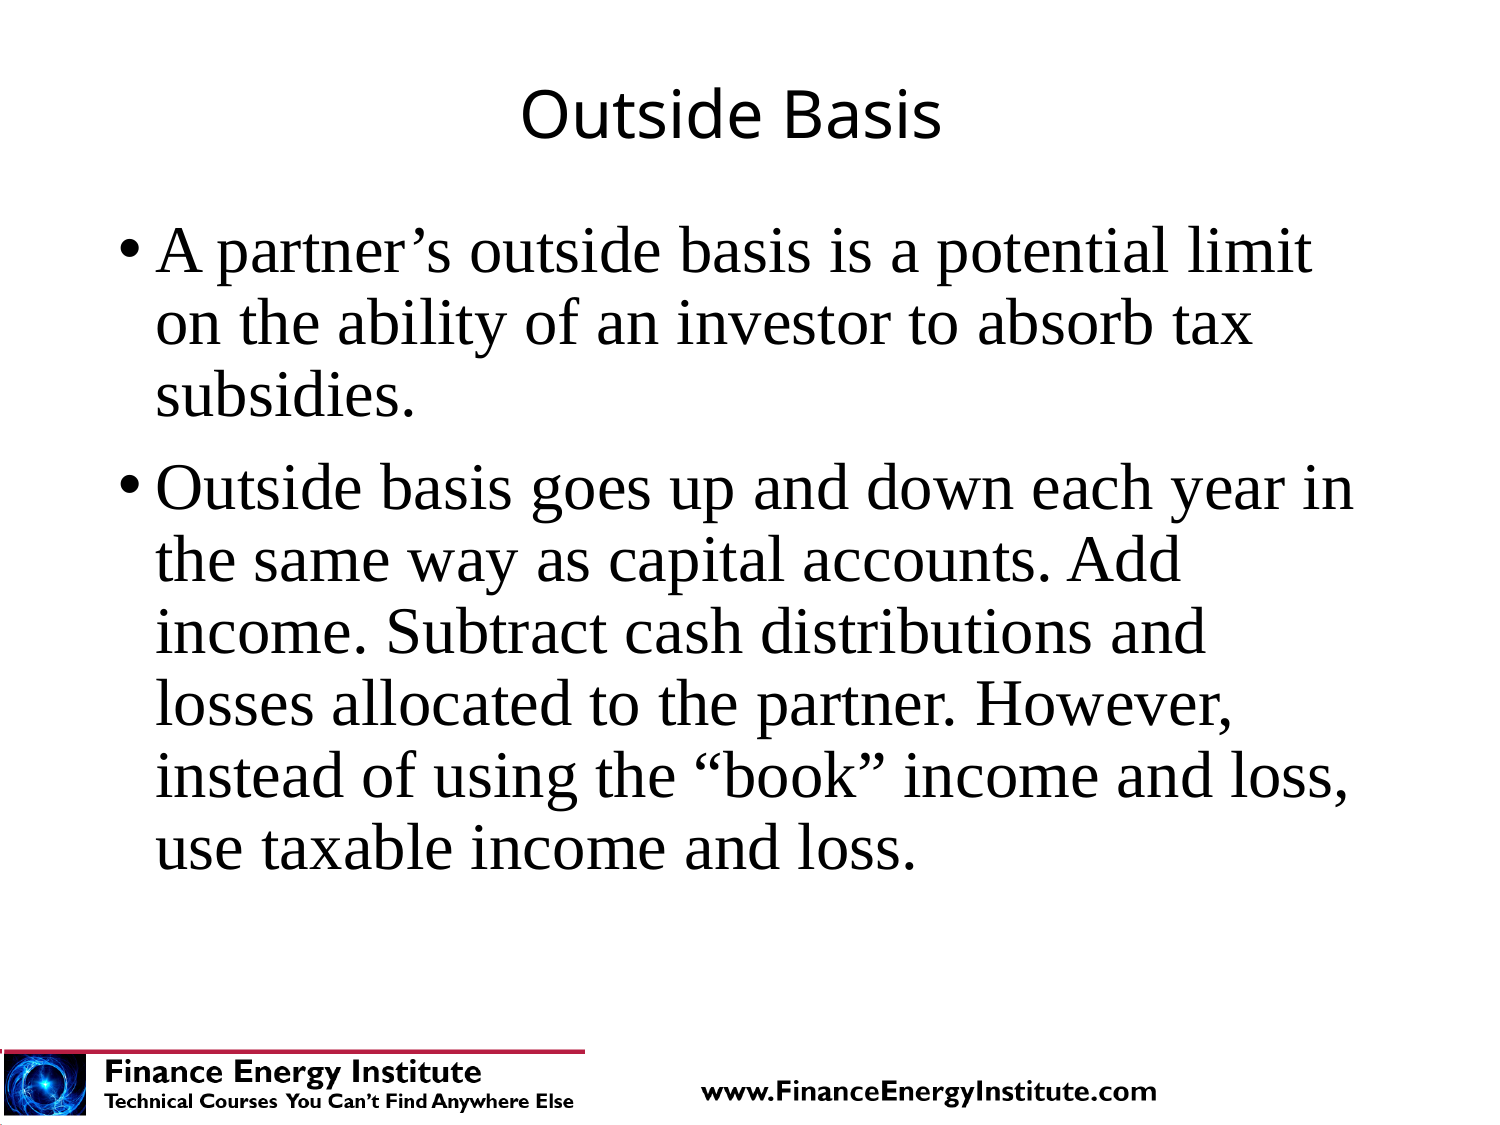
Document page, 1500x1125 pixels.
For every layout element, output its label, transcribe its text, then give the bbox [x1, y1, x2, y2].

title Outside Basis [103, 59, 1361, 174]
picture [0, 1042, 585, 1125]
list A partner’s outside basis is a potential limit on the ability of an investor to absorb tax subsidies. Outside basis goes up and down each year in the same way as capital accounts. Add income. Subtract cash distributions and losses allocated to the partner. However, instead of using the “book” income and loss, use taxable income and loss. [103, 207, 1400, 1014]
picture [696, 1074, 1166, 1112]
